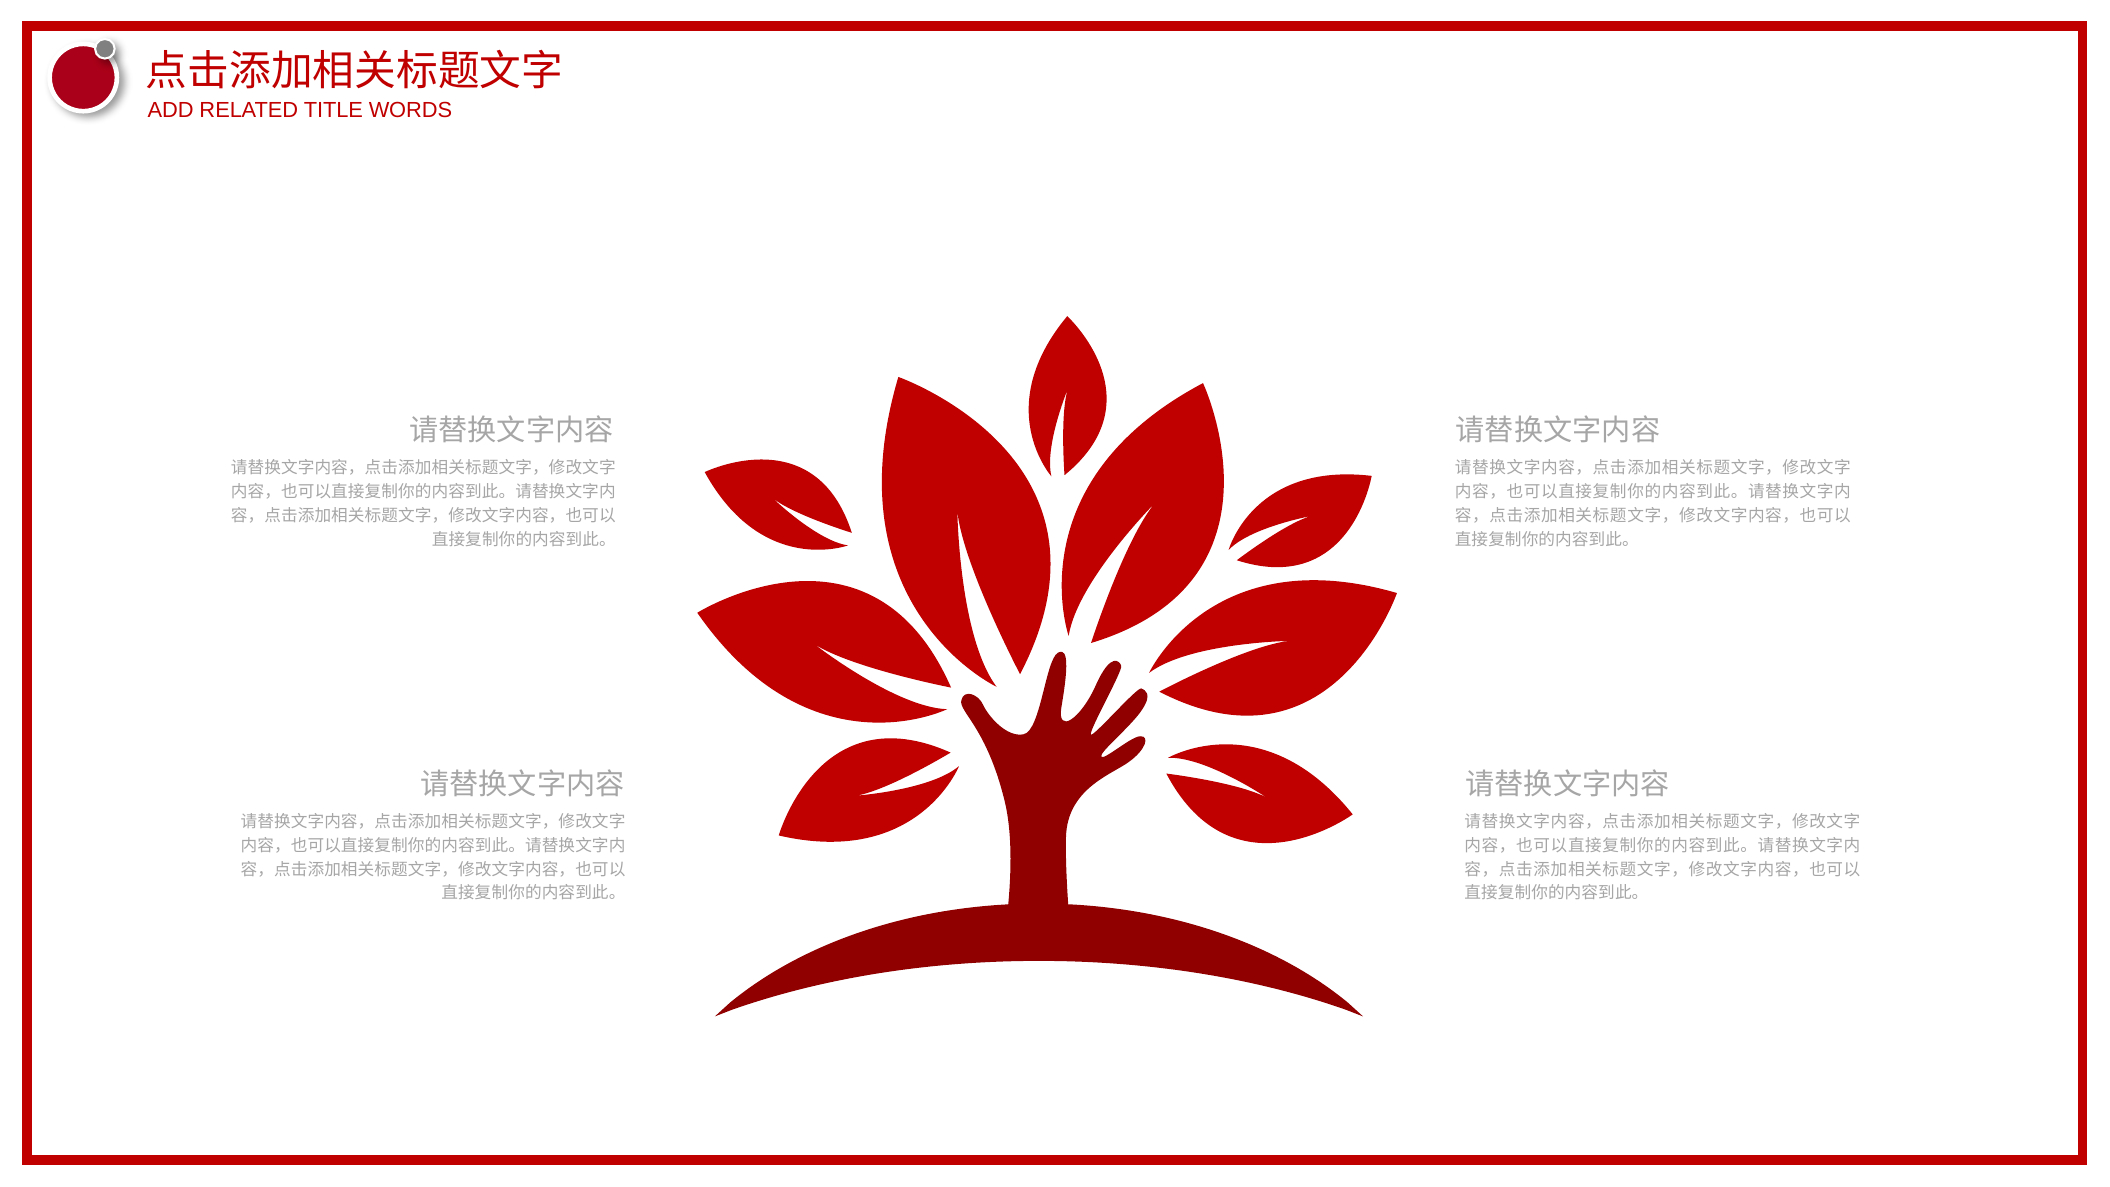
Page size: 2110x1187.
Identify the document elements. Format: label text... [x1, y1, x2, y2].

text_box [204, 396, 631, 558]
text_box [1449, 750, 1876, 912]
text_box 点击添加相关标题文字 [145, 43, 564, 95]
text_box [1440, 396, 1867, 558]
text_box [214, 750, 641, 912]
text_box [94, 37, 116, 60]
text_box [704, 321, 1405, 1017]
text_box ADD RELATED TITLE WORDS [147, 96, 453, 123]
text_box [48, 42, 118, 113]
